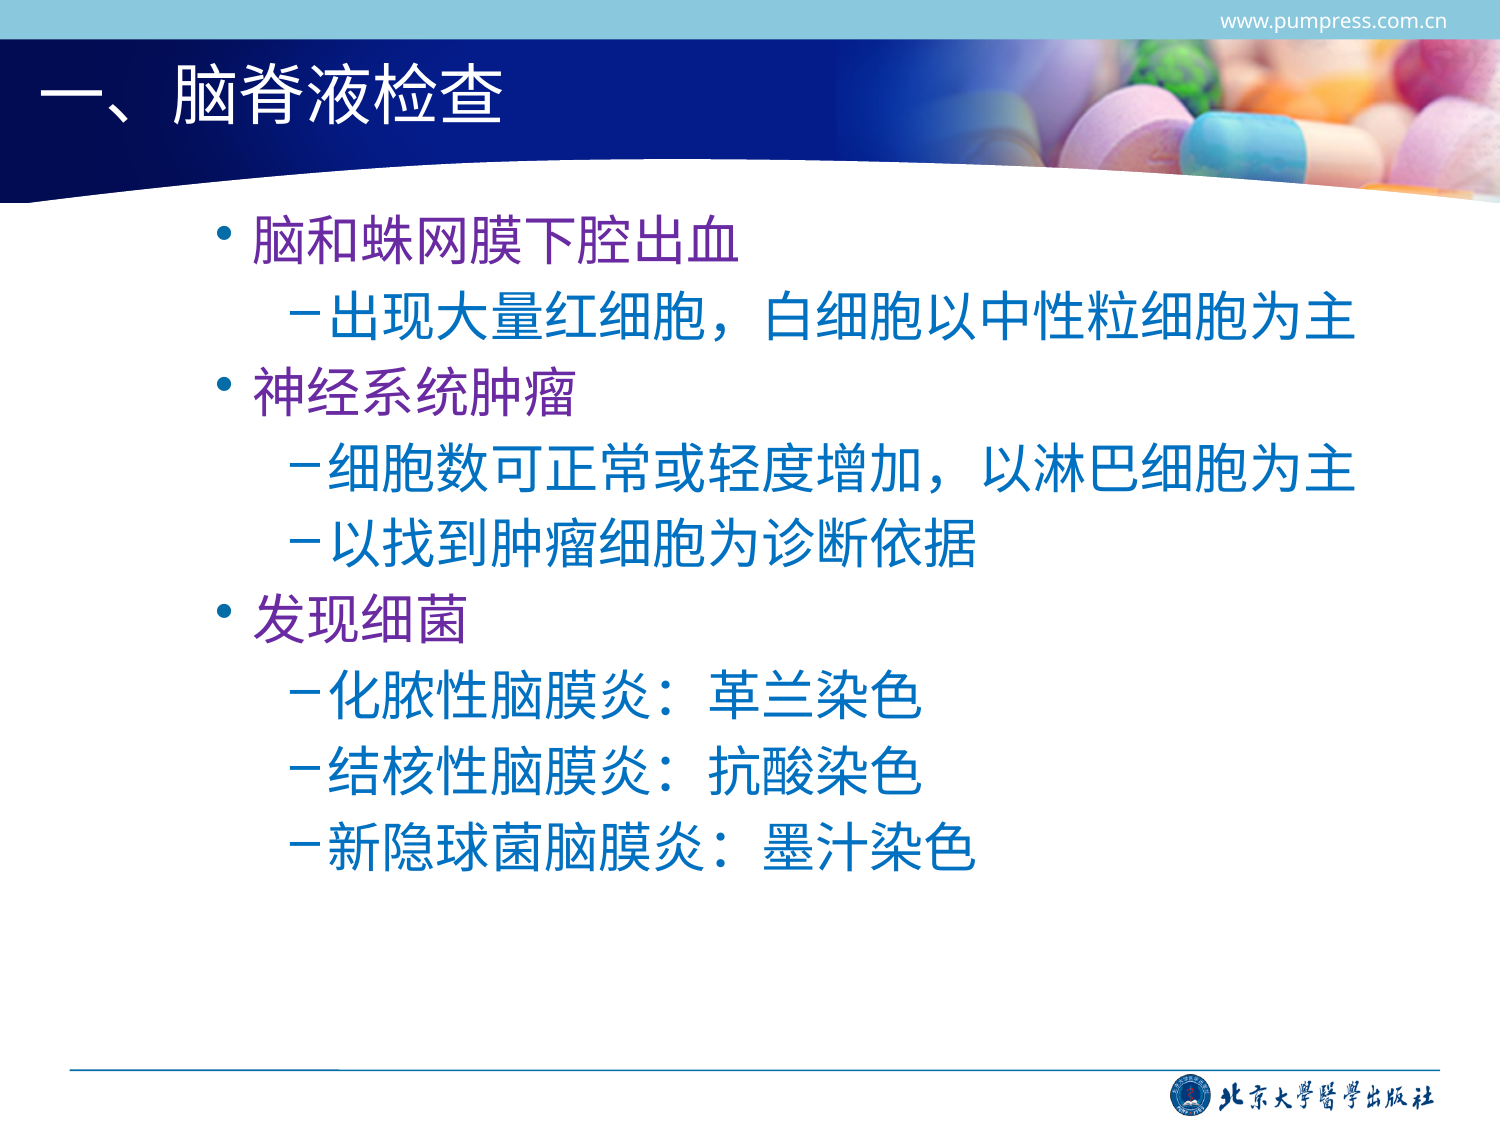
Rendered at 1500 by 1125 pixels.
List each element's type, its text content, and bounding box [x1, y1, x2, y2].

slide_number www.pumpress.com.cn [1024, 0, 1463, 38]
picture [0, 40, 1500, 203]
picture [1170, 1074, 1436, 1118]
title 一、脑脊液检查 [23, 46, 1349, 140]
list 脑和蛛网膜下腔出血 出现大量红细胞，白细胞以中性粒细胞为主 神经系统肿瘤 细胞数可正常或轻度增加，以淋巴细胞为主 以找到肿瘤细胞为诊断依据 发现细菌 化脓性脑膜炎：革兰染色 结核性脑膜炎：抗酸染色 新隐球菌脑膜炎：墨汁染色 [49, 198, 1463, 1026]
